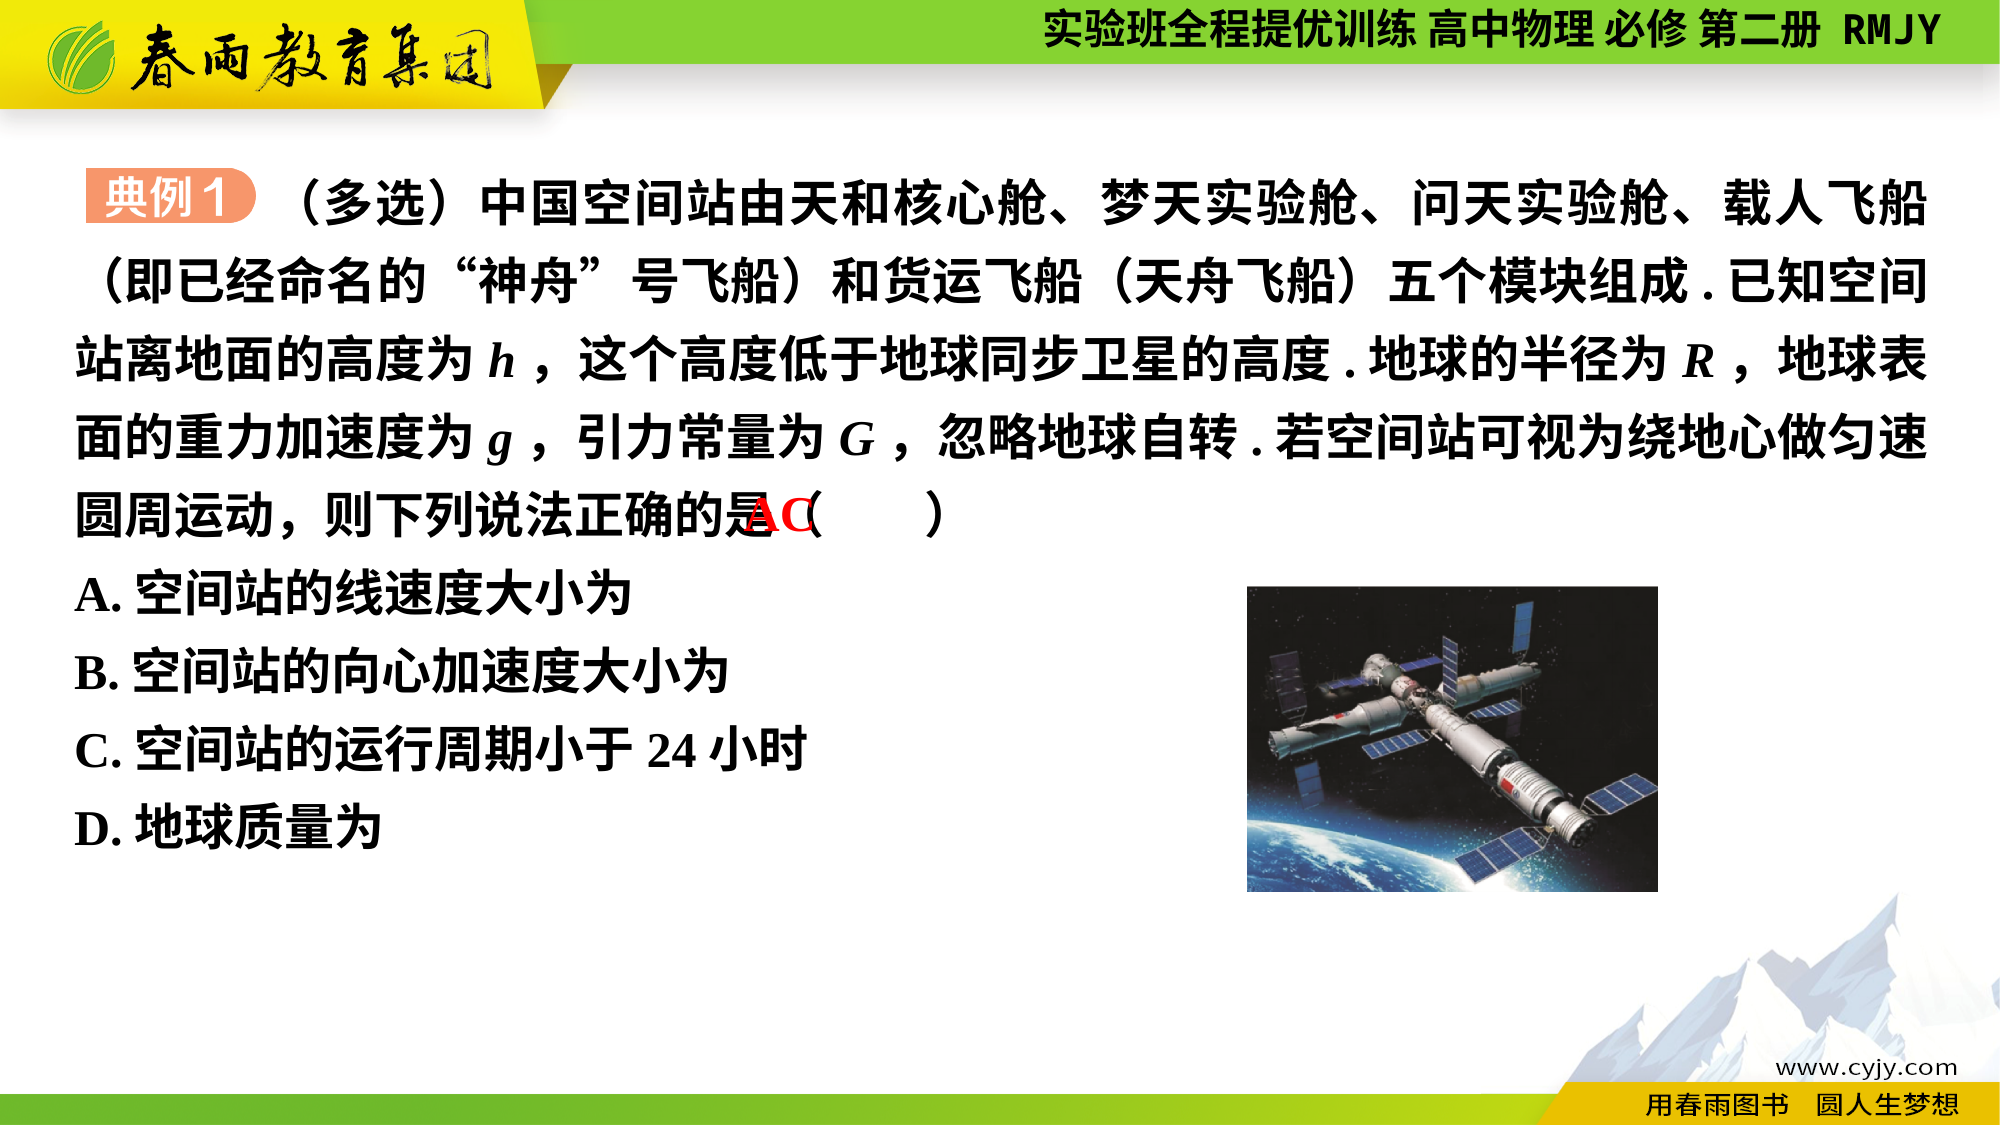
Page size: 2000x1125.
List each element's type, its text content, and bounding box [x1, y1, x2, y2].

text_box AC [729, 444, 831, 550]
picture [0, 0, 2000, 1125]
